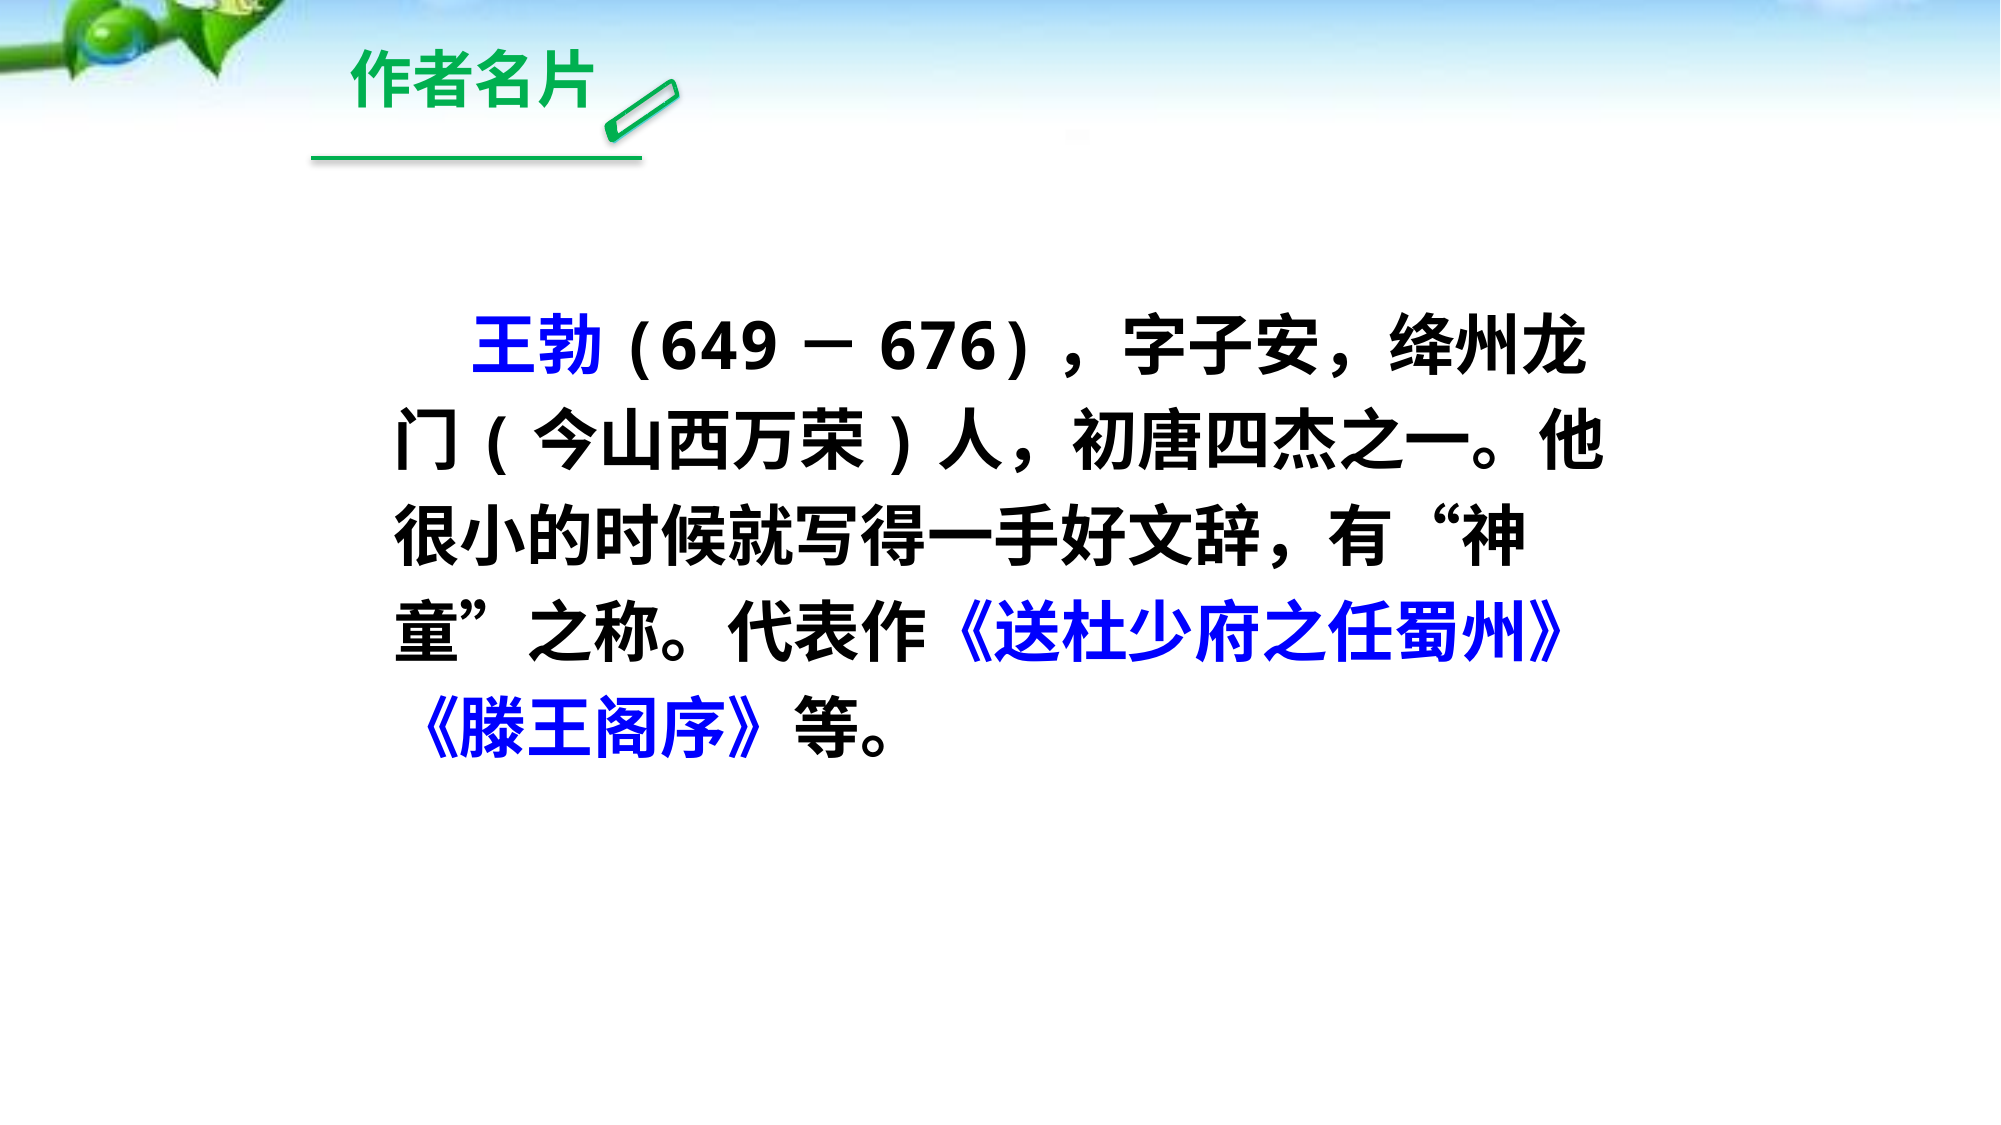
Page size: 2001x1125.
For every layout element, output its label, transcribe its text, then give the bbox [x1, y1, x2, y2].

picture [0, 0, 2001, 1125]
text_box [310, 32, 681, 159]
text_box 王勃(649－676)，字子安，绛州龙门(今山西万荣)人，初唐四杰之一。他很小的时候就写得一手好文辞，有“神童”之称。代表作《送杜少府之任蜀州》《滕王阁序》等。 [378, 279, 1627, 774]
